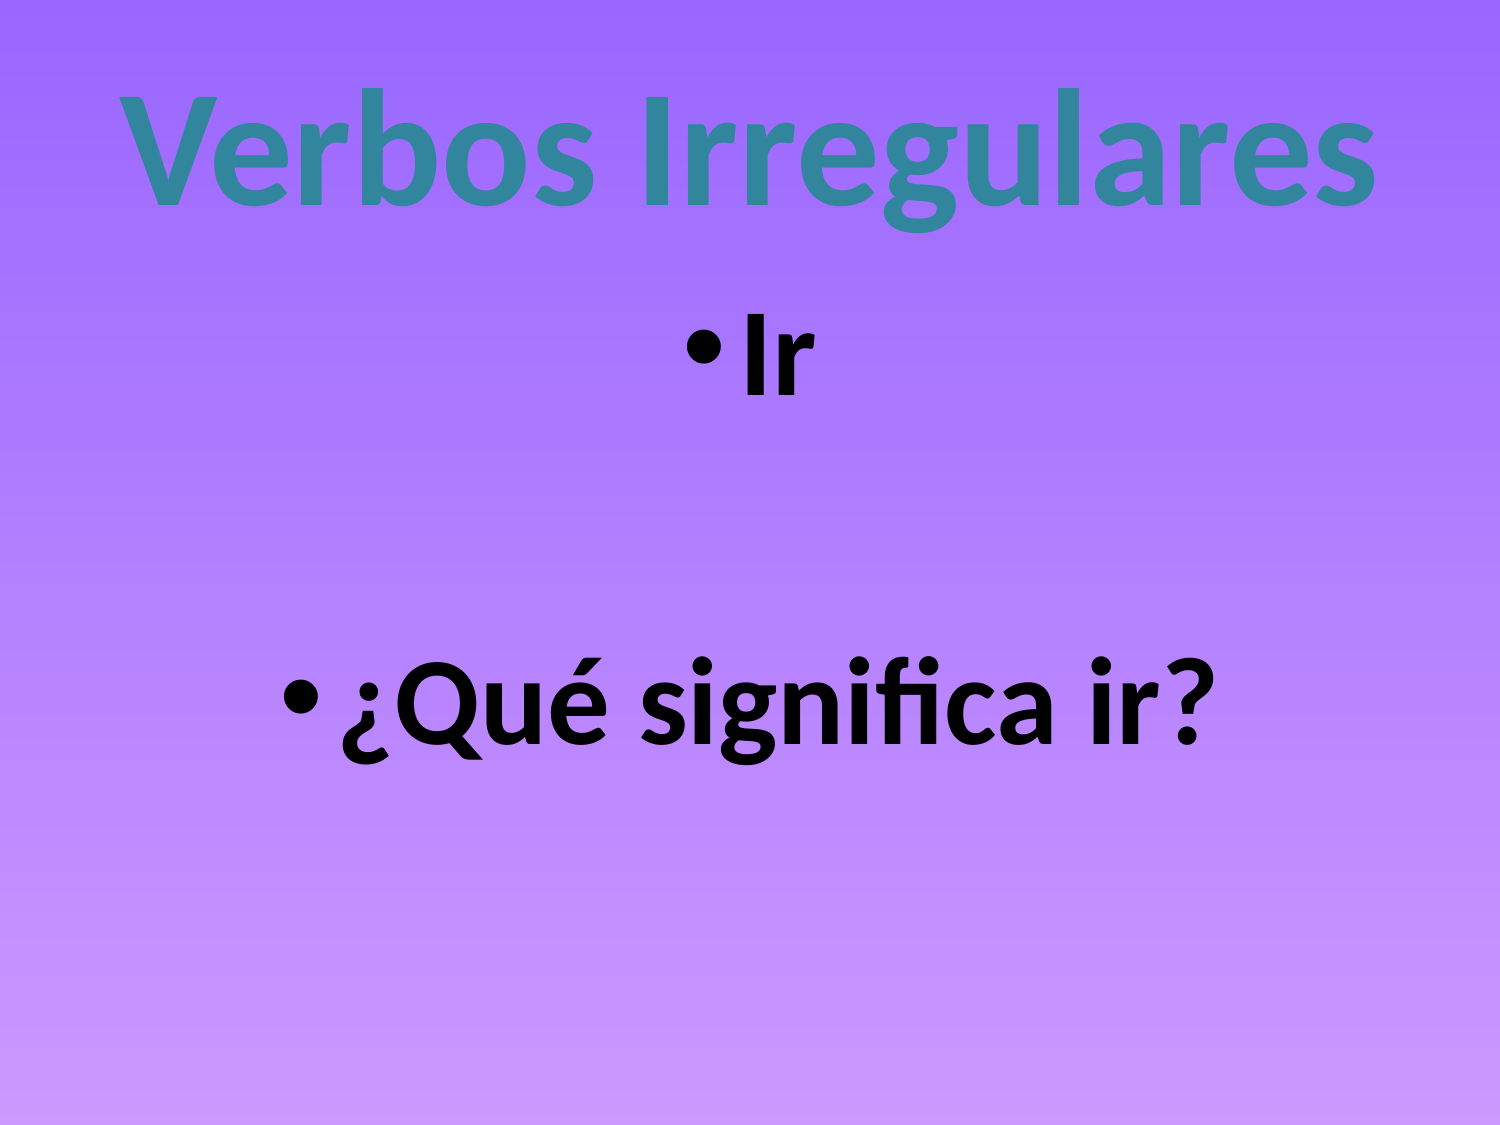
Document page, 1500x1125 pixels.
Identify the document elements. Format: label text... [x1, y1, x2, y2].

title Verbos Irregulares [75, 45, 1425, 233]
list Ir ¿Qué significa ir? [75, 262, 1425, 1005]
